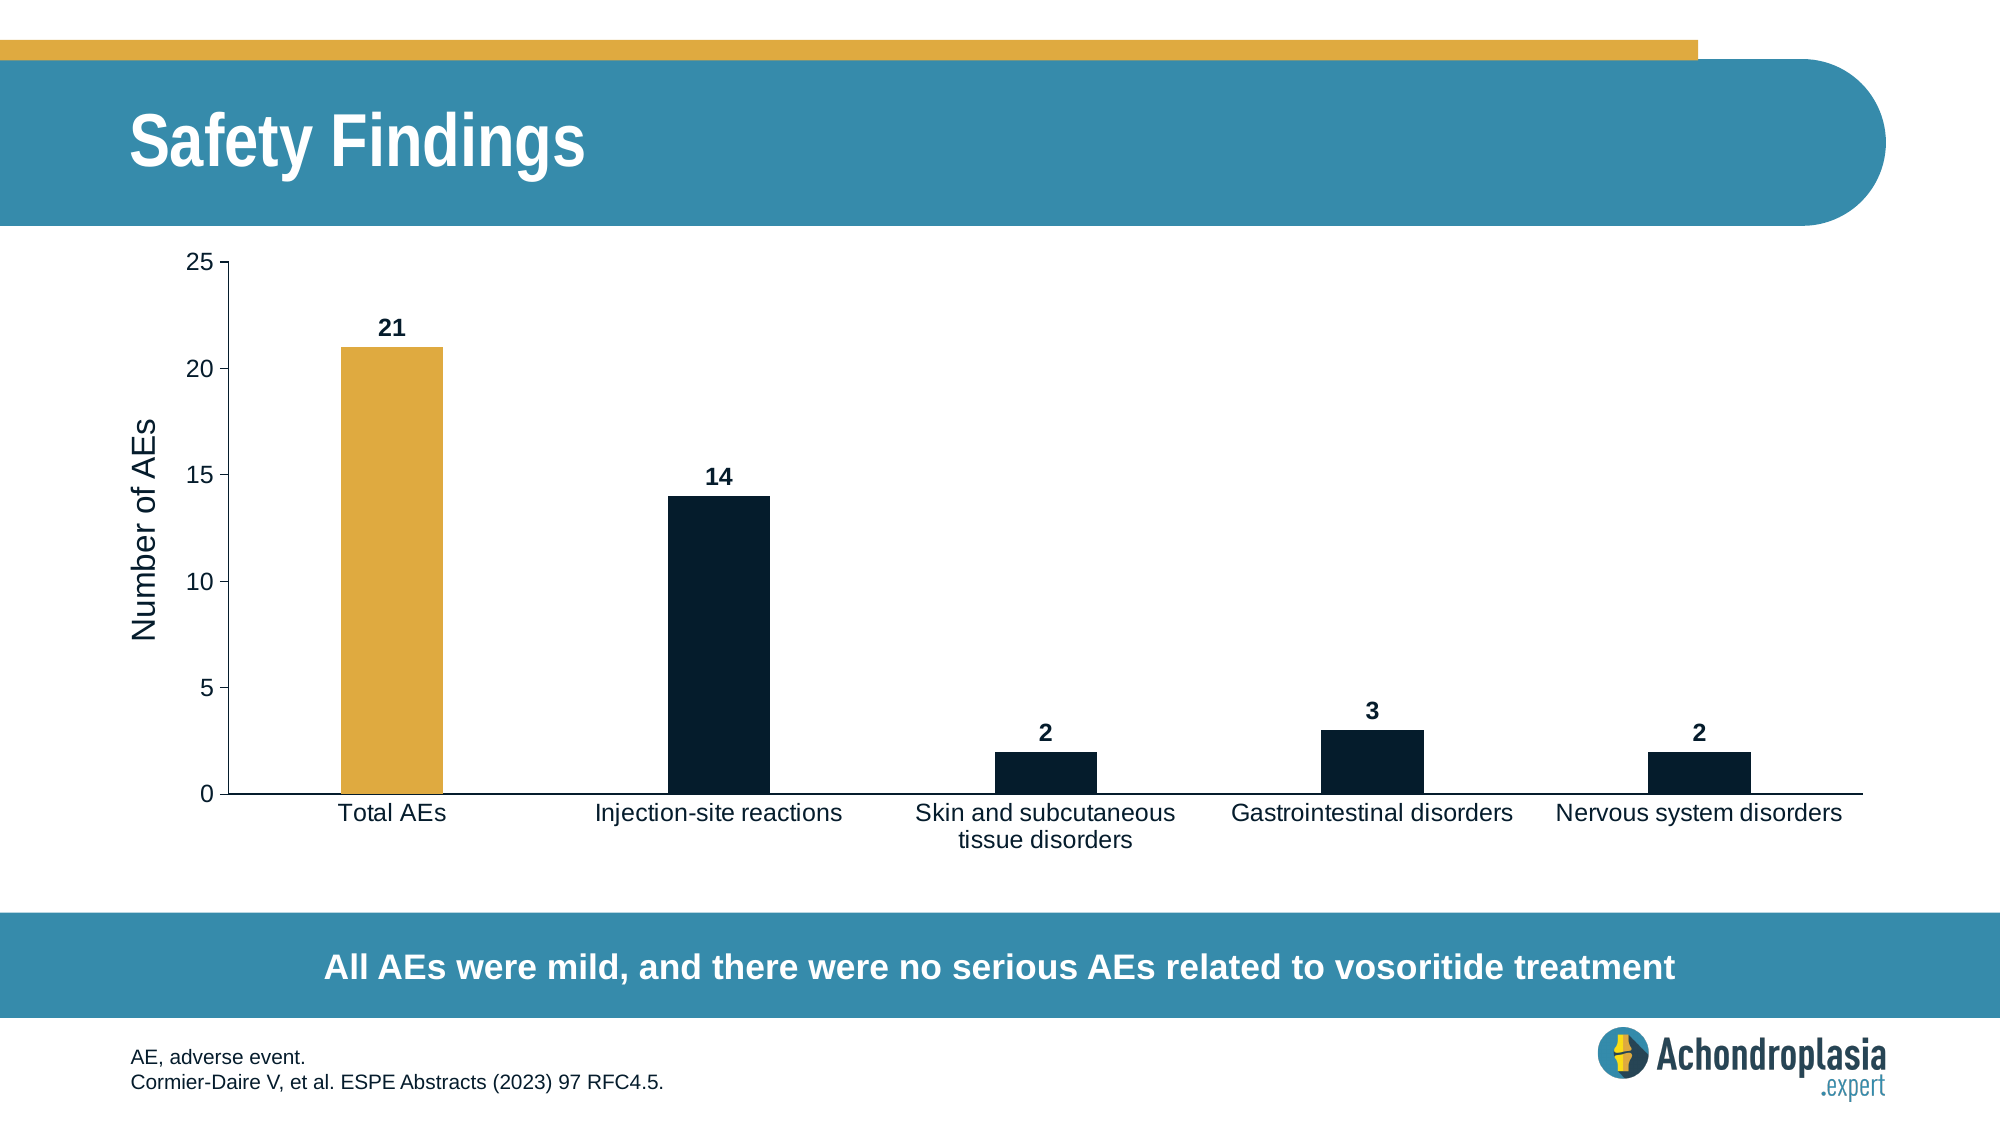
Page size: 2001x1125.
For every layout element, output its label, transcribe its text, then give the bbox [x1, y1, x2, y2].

list All AEs were mild, and there were no serious AEs related to vosoritide treatment [0, 912, 2000, 1018]
title Safety Findings [114, 59, 1886, 225]
picture [1598, 1027, 1886, 1102]
footer AE, adverse event. Cormier-Daire V, et al. ESPE Abstracts (2023) 97 RFC4.5. [115, 1018, 1598, 1102]
chart [113, 237, 1886, 880]
